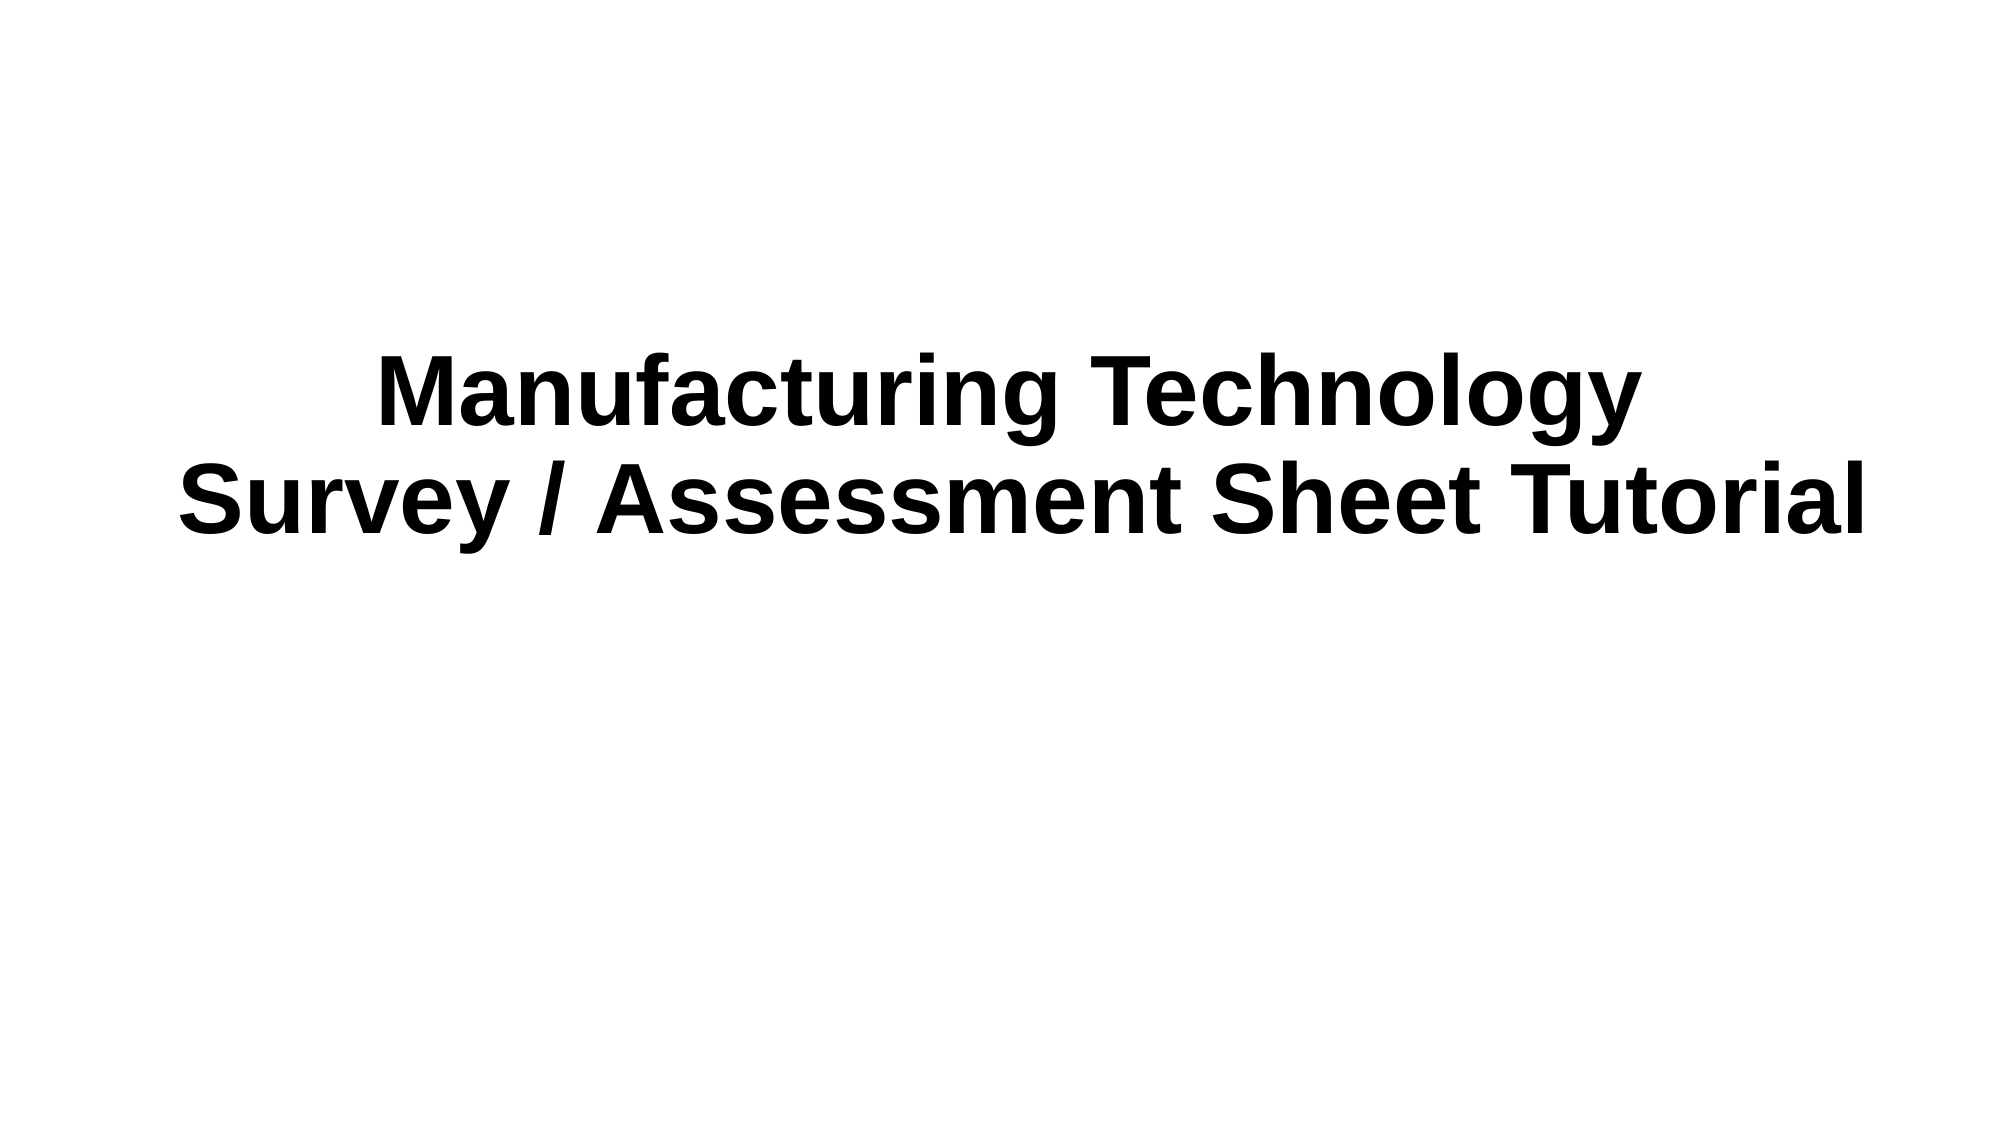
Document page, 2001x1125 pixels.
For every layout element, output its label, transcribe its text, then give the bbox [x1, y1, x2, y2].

title Manufacturing Technology Survey / Assessment Sheet Tutorial [162, 305, 1885, 563]
